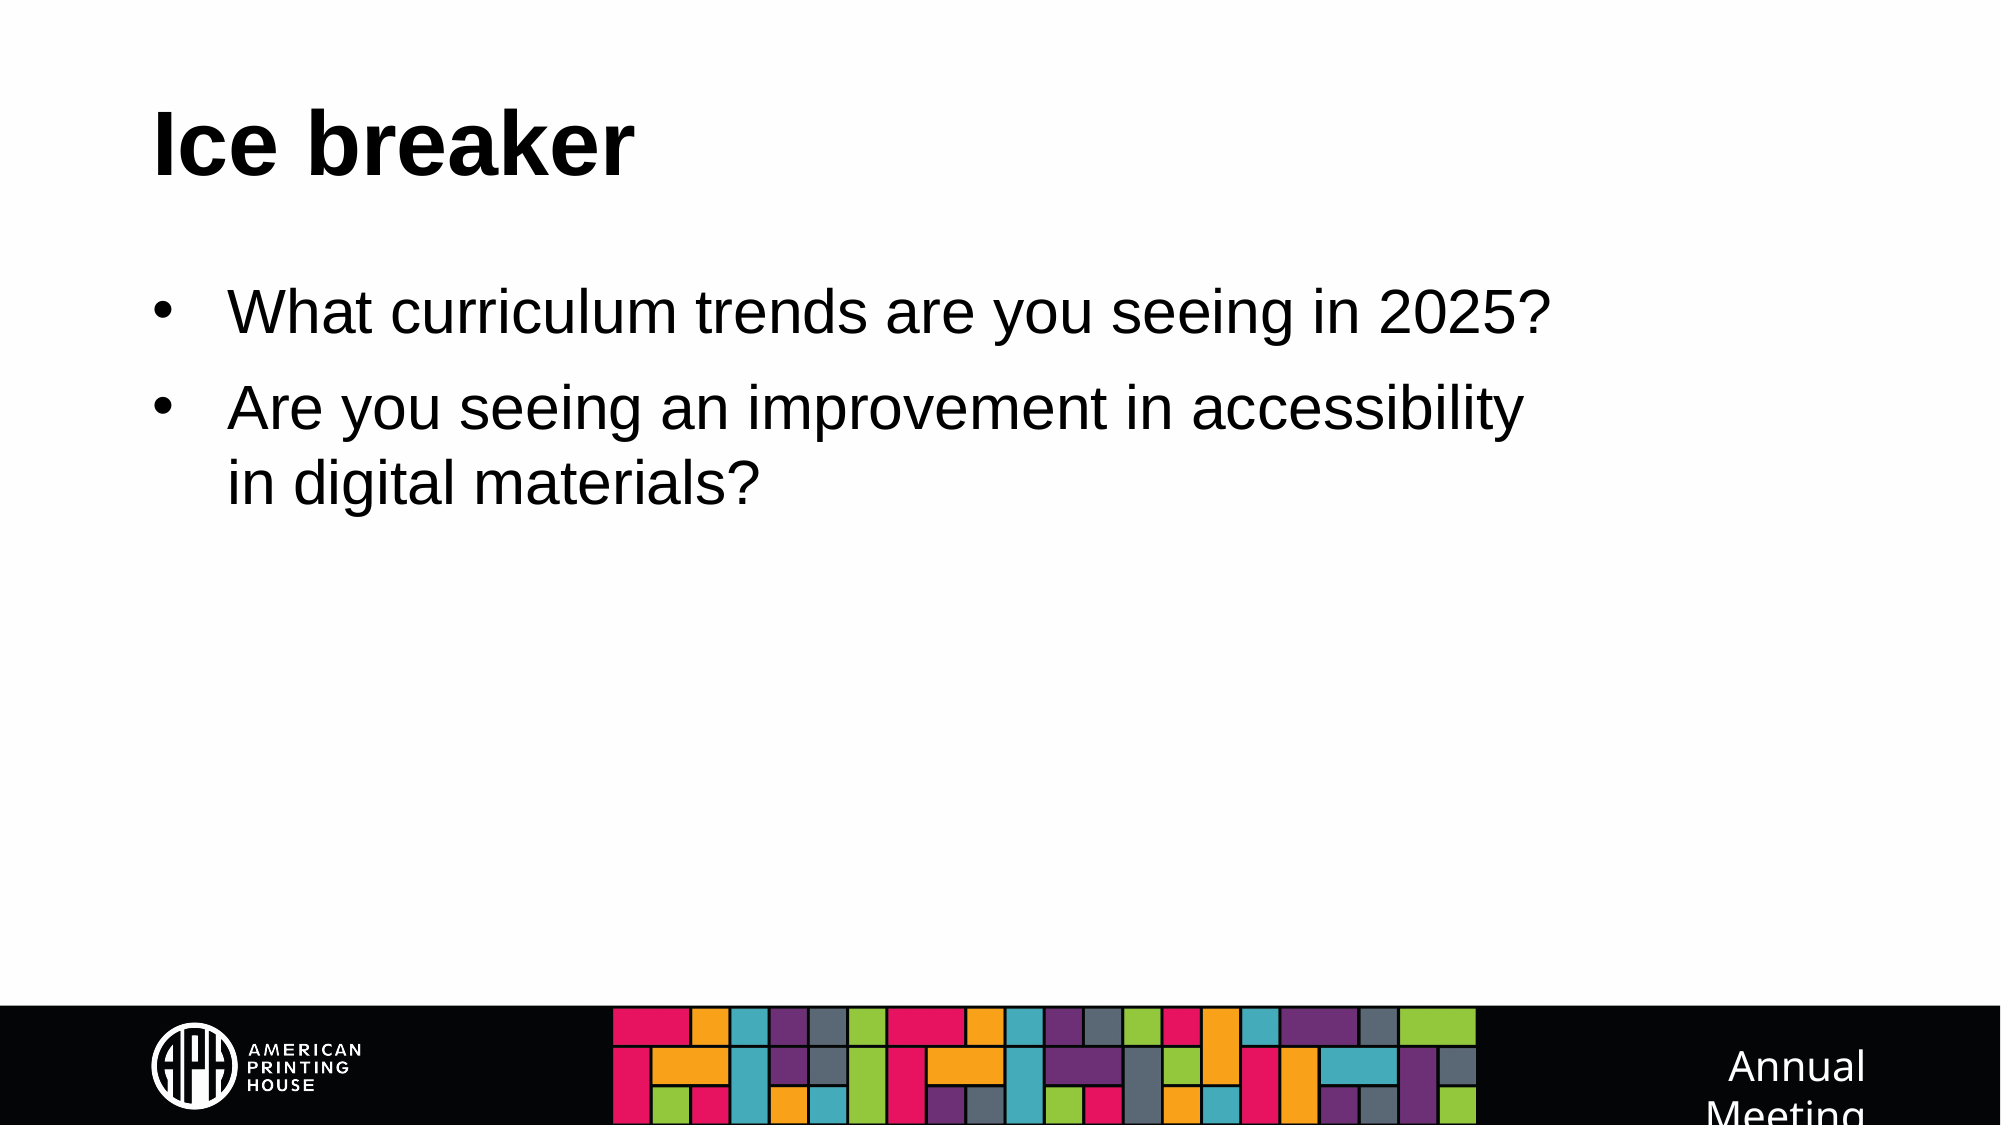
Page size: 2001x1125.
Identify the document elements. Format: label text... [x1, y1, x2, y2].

picture [1748, 1111, 1760, 1118]
picture [1711, 1105, 1719, 1125]
title Ice breaker [137, 59, 1863, 232]
picture [1846, 1111, 1858, 1125]
picture [0, 0, 2001, 1125]
picture [1771, 1111, 1783, 1118]
picture [1821, 1111, 1833, 1125]
list What curriculum trends are you seeing in 2025? Are you seeing an improvement in accessibility in digital materials? [137, 263, 1578, 909]
picture [1727, 1107, 1734, 1125]
